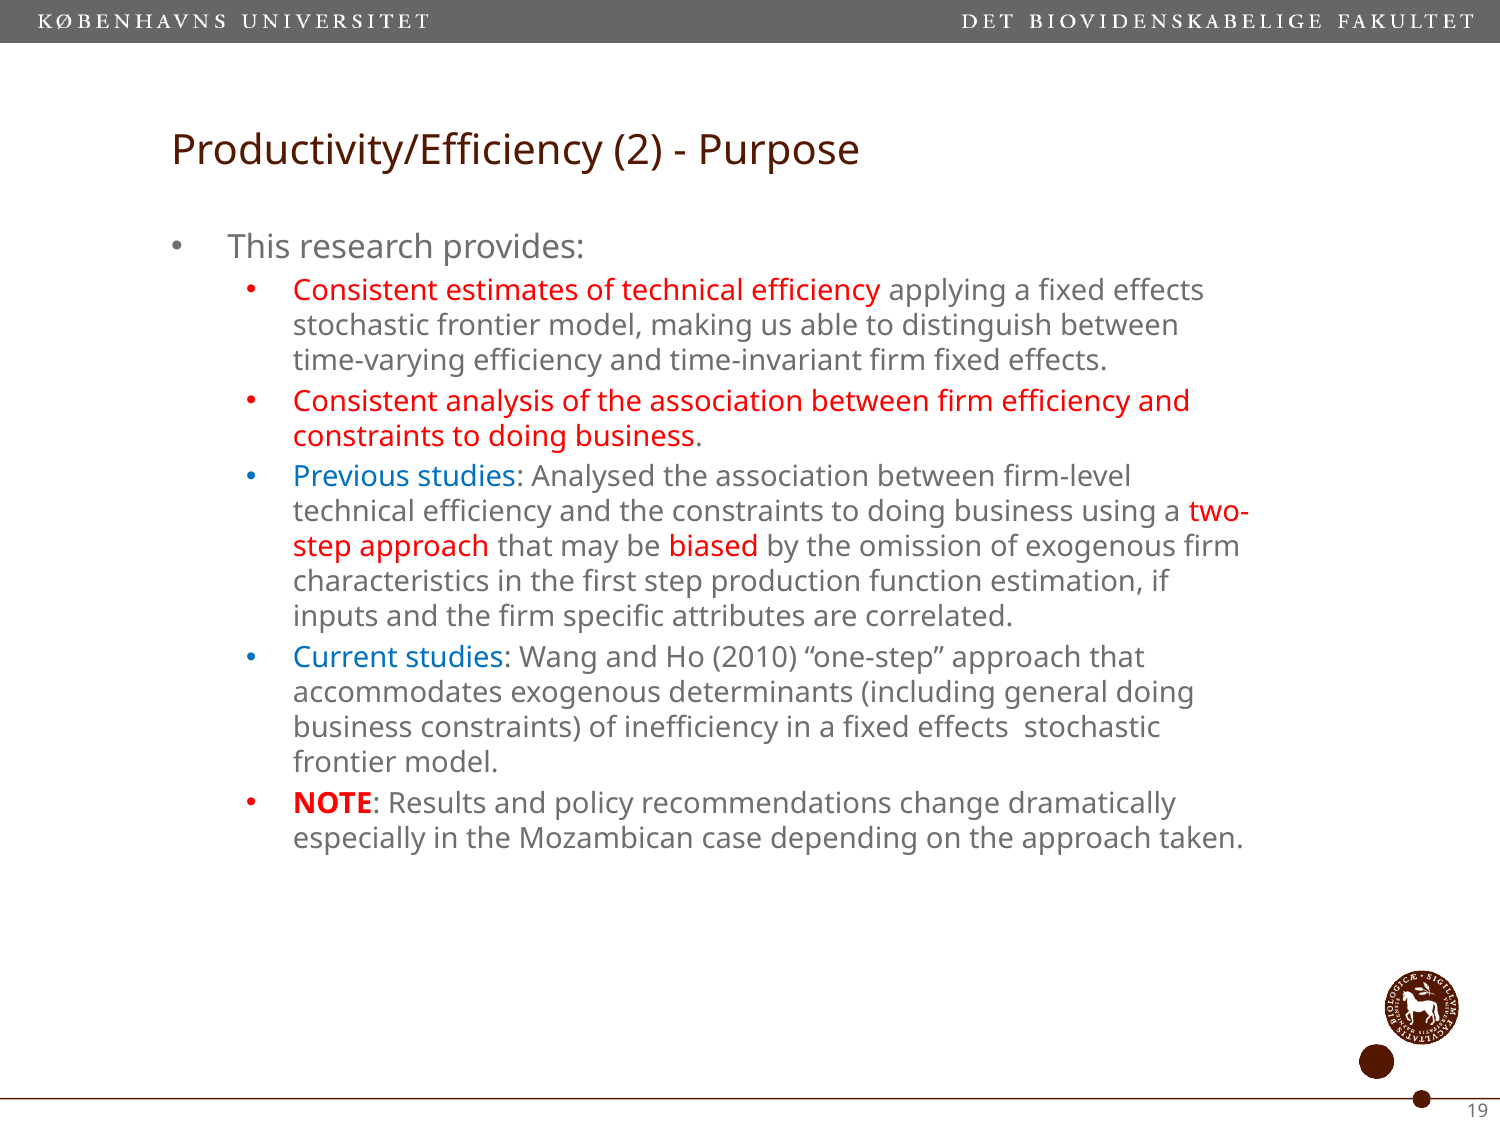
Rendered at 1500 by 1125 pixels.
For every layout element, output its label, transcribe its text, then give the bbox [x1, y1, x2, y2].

picture [0, 1100, 1500, 1125]
picture [0, 0, 1500, 43]
title Productivity/Efficiency (2) - Purpose [170, 77, 1138, 173]
list This research provides: Consistent estimates of technical efficiency applying a fixed effects stochastic frontier model, making us able to distinguish between time-varying efficiency and time-invariant firm fixed effects. Consistent analysis of the association between firm efficiency and constraints to doing business. Previous studies: Analysed the association between firm‐level technical efficiency and the constraints to doing business using a two‐step approach that may be biased by the omission of exogenous firm characteristics in the first step production function estimation, if inputs and the firm specific attributes are correlated. Current studies: Wang and Ho (2010) “one-step” approach that accommodates exogenous determinants (including general doing business constraints) of inefficiency in a fixed effects stochastic frontier model. NOTE: Results and policy recommendations change dramatically especially in the Mozambican case depending on the approach taken. [170, 225, 1251, 900]
picture [0, 914, 1500, 1097]
